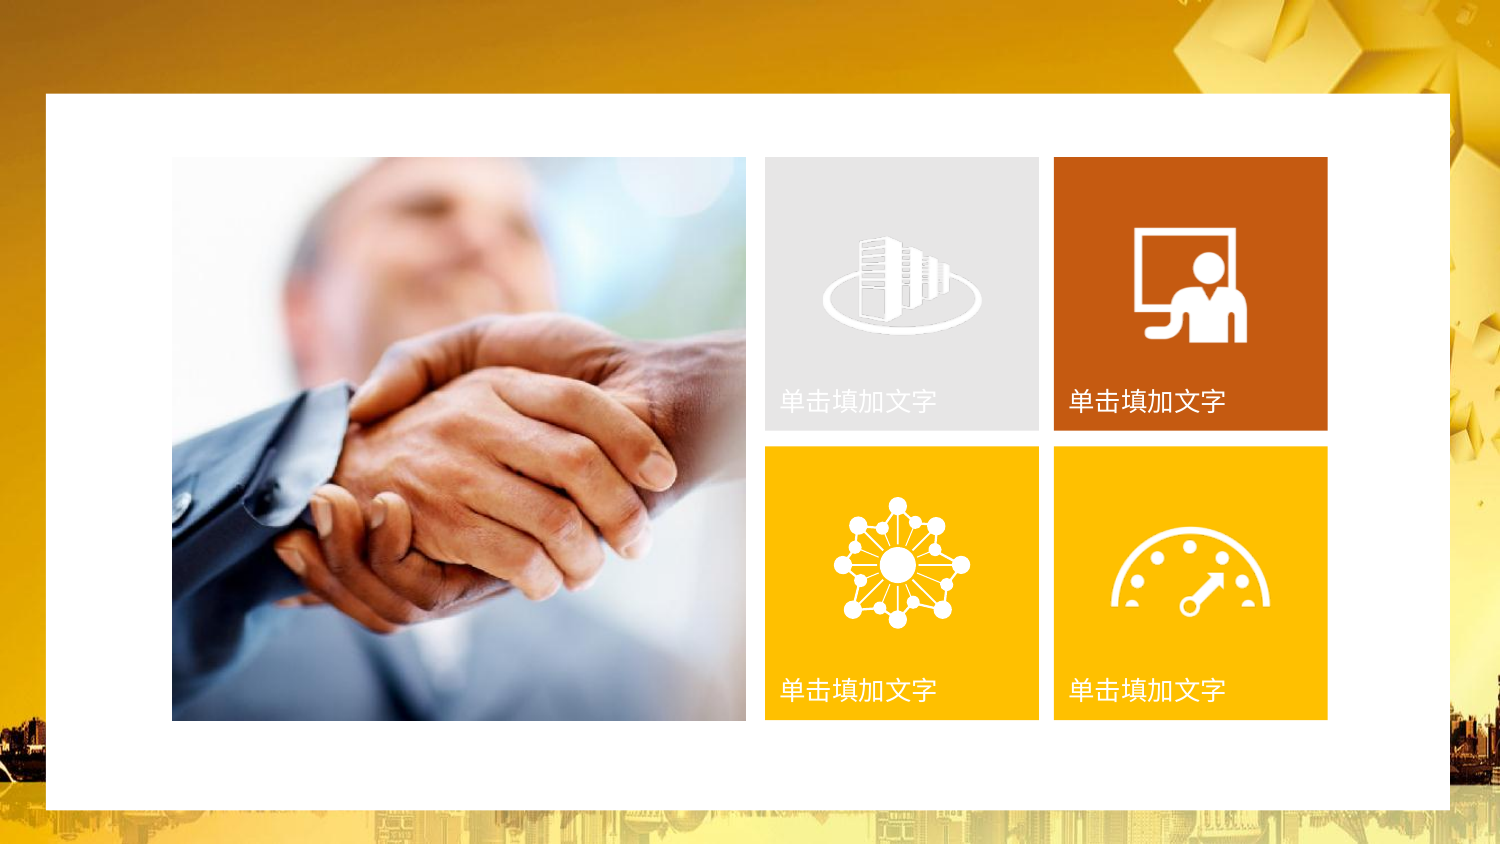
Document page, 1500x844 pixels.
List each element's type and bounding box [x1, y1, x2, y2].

picture [0, 0, 1500, 844]
text_box [1053, 446, 1328, 721]
text_box [765, 446, 1039, 721]
text_box [1053, 157, 1328, 431]
text_box [765, 157, 1039, 431]
